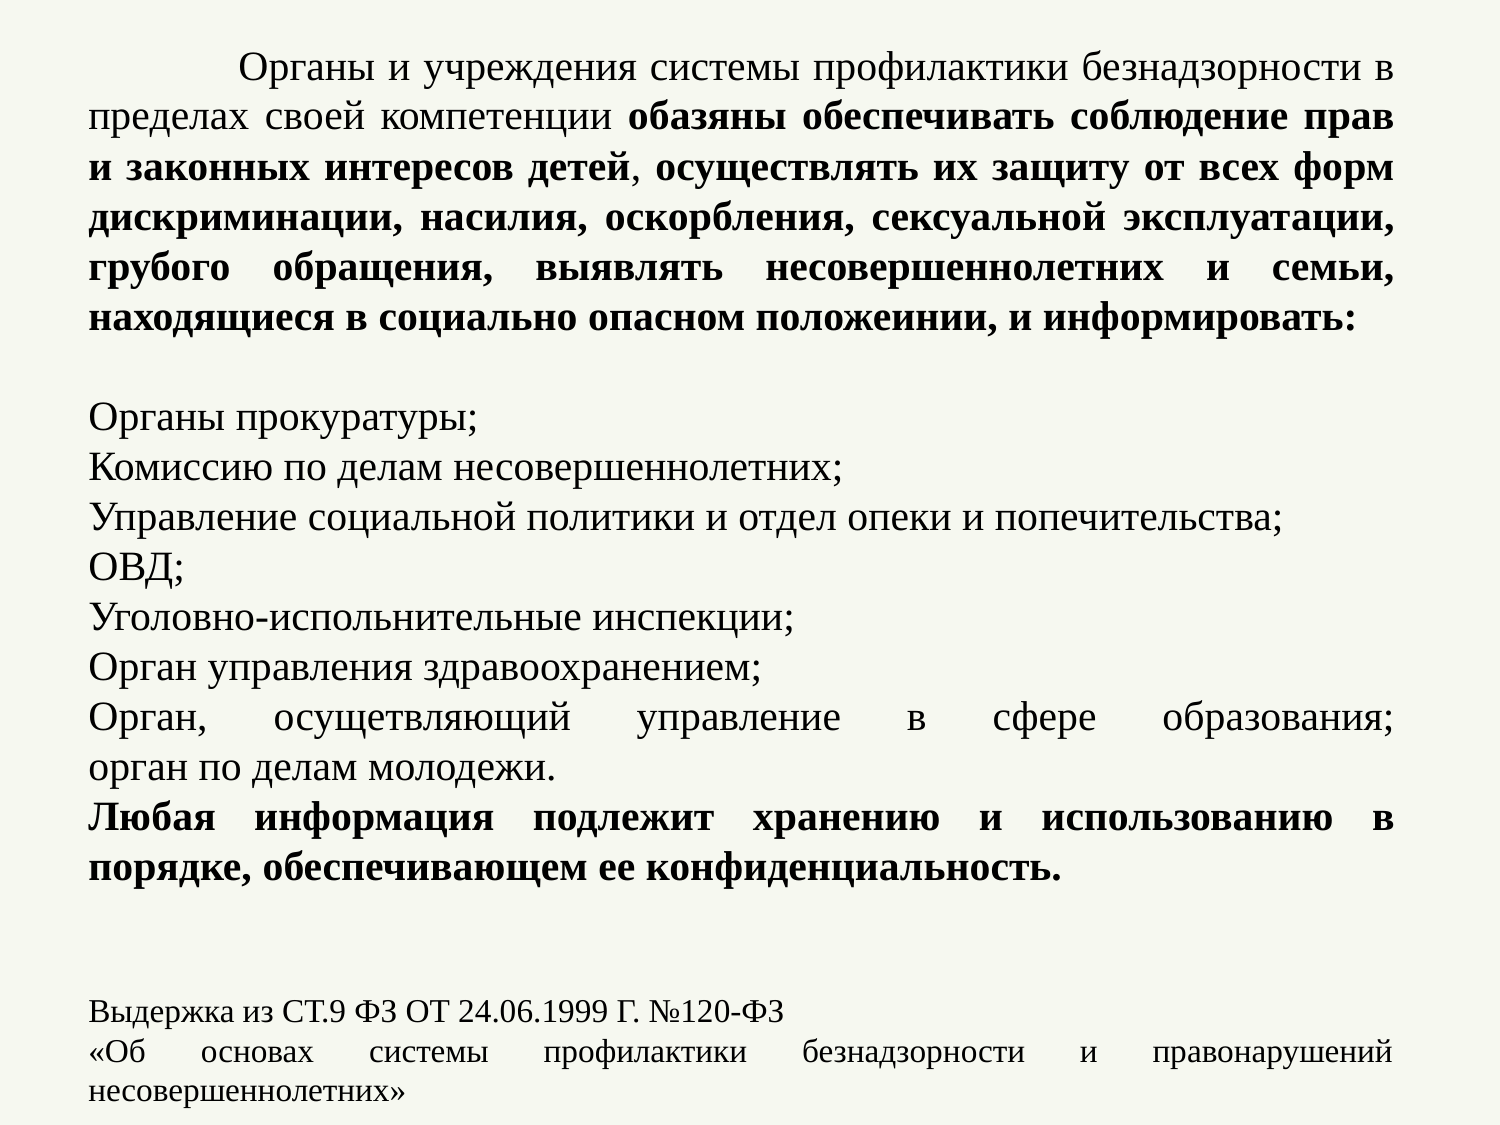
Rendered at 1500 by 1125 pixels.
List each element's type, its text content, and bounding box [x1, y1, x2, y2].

text_box Органы и учреждения системы профилактики безнадзорности в пределах своей компетенции обазяны обеспечивать соблюдение прав и законных интересов детей, осуществлять их защиту от всех форм дискриминации, насилия, оскорбления, сексуальной эксплуатации, грубого обращения, выявлять несовершеннолетних и семьи, находящиеся в социально опасном положеинии, и информировать: Органы прокуратуры; Комиссию по делам несовершеннолетних; Управление социальной политики и отдел опеки и попечительства; ОВД; Уголовно-испольнительные инспекции; Орган управления здравоохранением; Орган, осущетвляющий управление в сфере образования; орган по делам молодежи. Любая информация подлежит хранению и использованию в порядке, обеспечивающем ее конфиденциальность. Выдержка из СТ.9 ФЗ ОТ 24.06.1999 Г. №120-ФЗ «Об основах системы профилактики безнадзорности и правонарушений несовершеннолетних» [73, 31, 1410, 1116]
